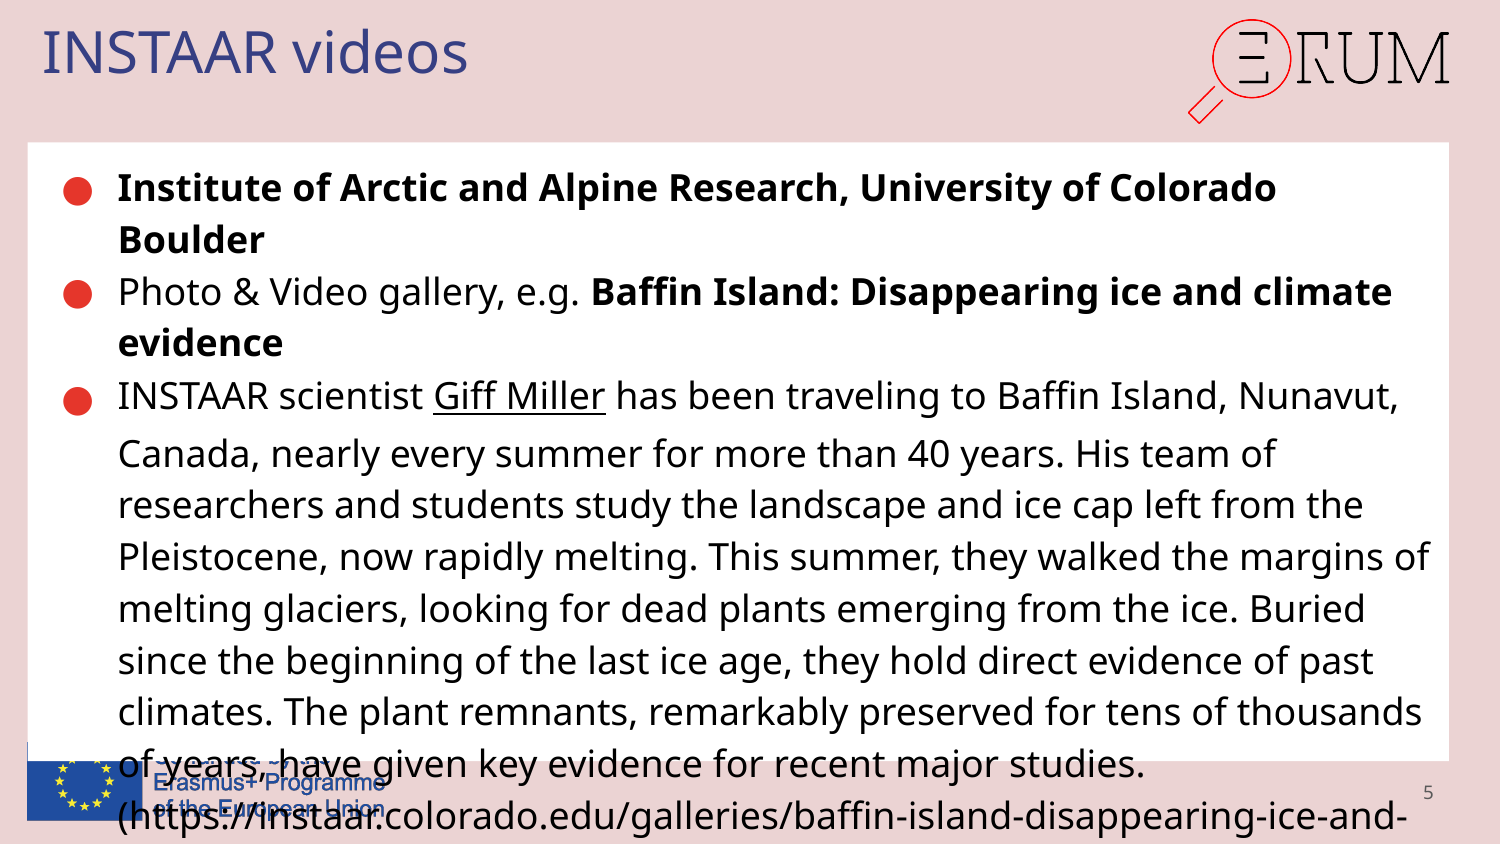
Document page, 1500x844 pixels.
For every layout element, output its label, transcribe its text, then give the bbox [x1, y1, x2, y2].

picture [27, 762, 385, 821]
slide_number 5 [1358, 761, 1449, 826]
title INSTAAR videos [27, 0, 1144, 94]
list Institute of Arctic and Alpine Research, University of Colorado Boulder Photo & Video gallery, e.g. Baffin Island: Disappearing ice and climate evidence INSTAAR scientist Giff Miller has been traveling to Baffin Island, Nunavut, Canada, nearly every summer for more than 40 years. His team of researchers and students study the landscape and ice cap left from the Pleistocene, now rapidly melting. This summer, they walked the margins of melting glaciers, looking for dead plants emerging from the ice. Buried since the beginning of the last ice age, they hold direct evidence of past climates. The plant remnants, remarkably preserved for tens of thousands of years, have given key evidence for recent major studies. (https://instaar.colorado.edu/galleries/baffin-island-disappearing-ice-and-climate-evidence/) [27, 142, 1449, 762]
picture [1136, 0, 1500, 137]
